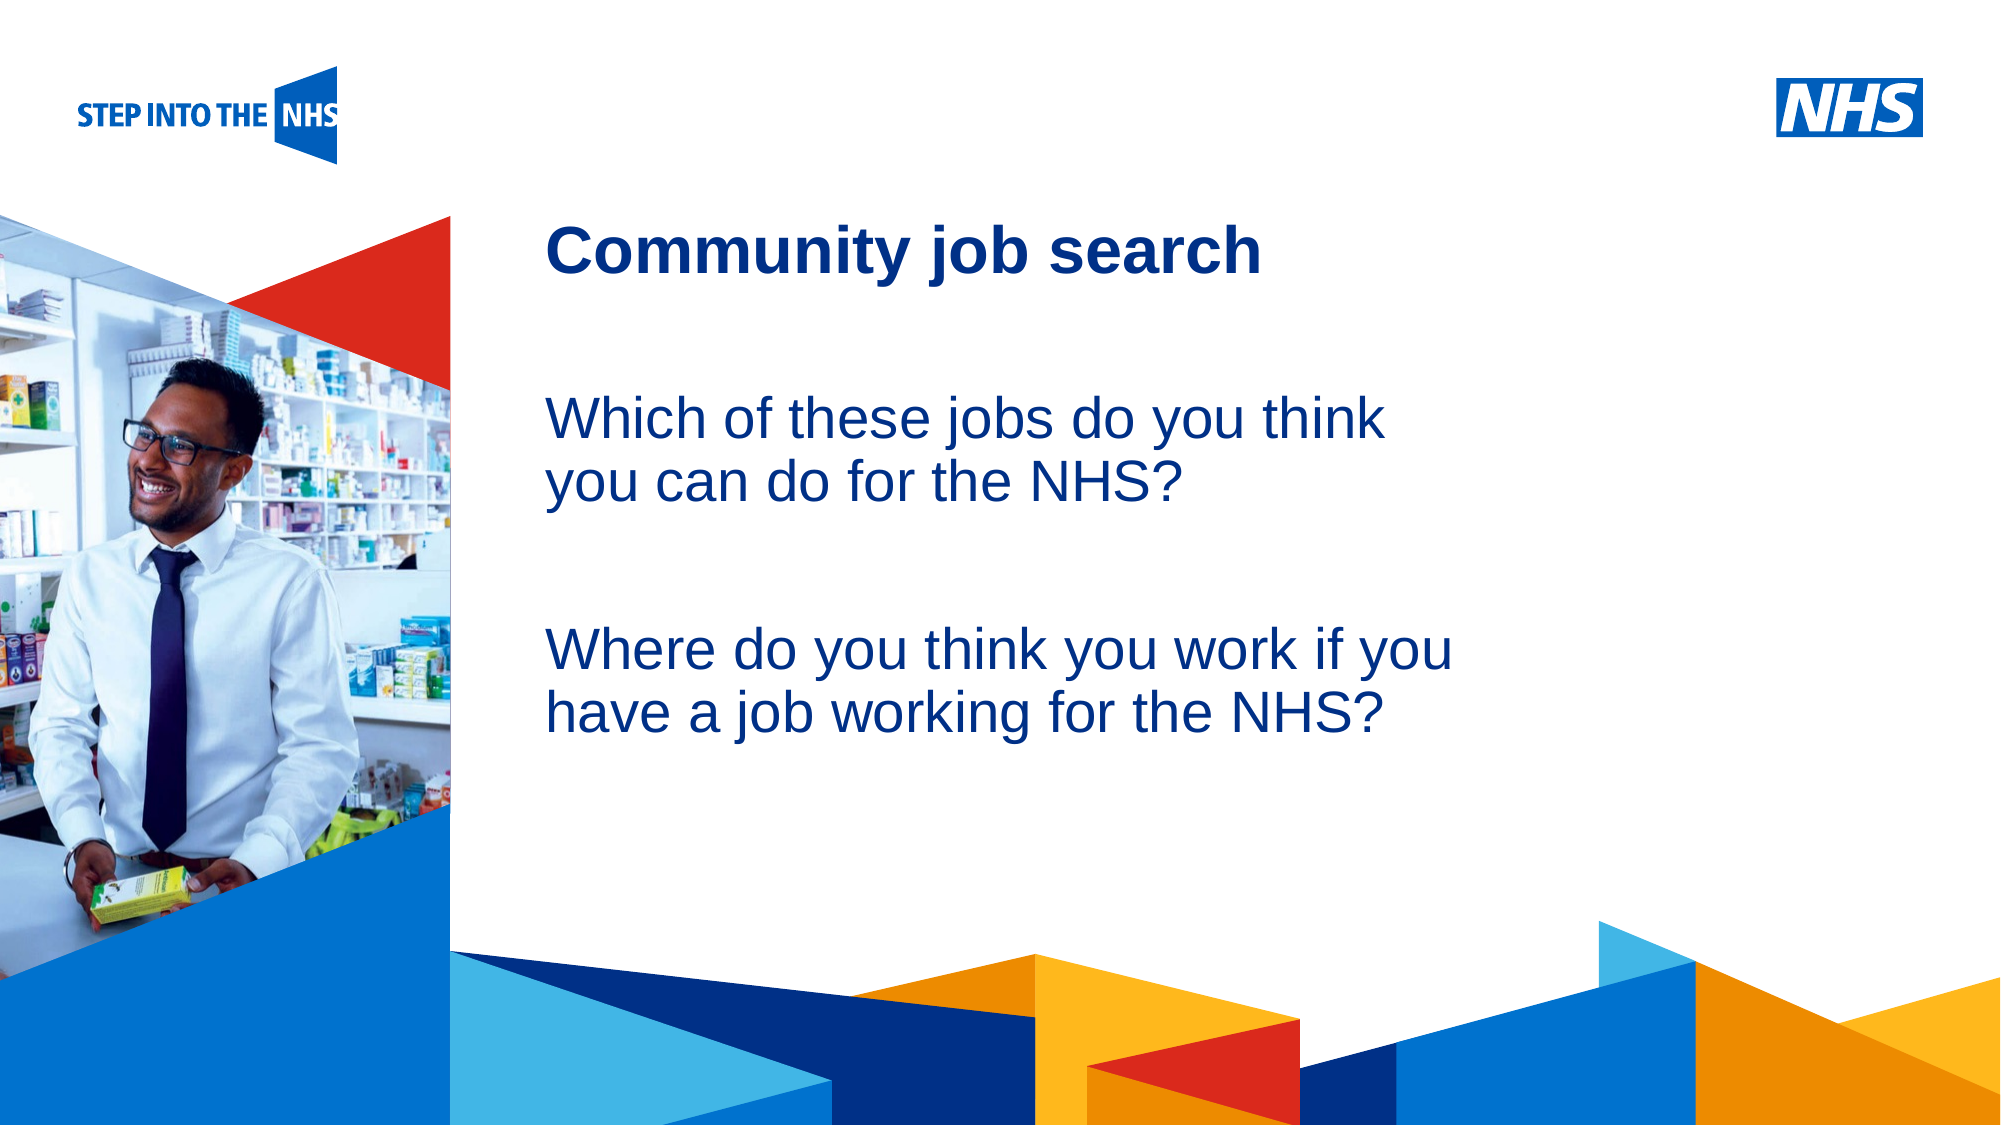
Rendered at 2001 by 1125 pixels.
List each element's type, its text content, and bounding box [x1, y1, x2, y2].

picture [0, 214, 451, 981]
title Community job search [545, 216, 1767, 307]
list Which of these jobs do you think you can do for the NHS? Where do you think you work if you have a job working for the NHS? [545, 388, 1767, 958]
